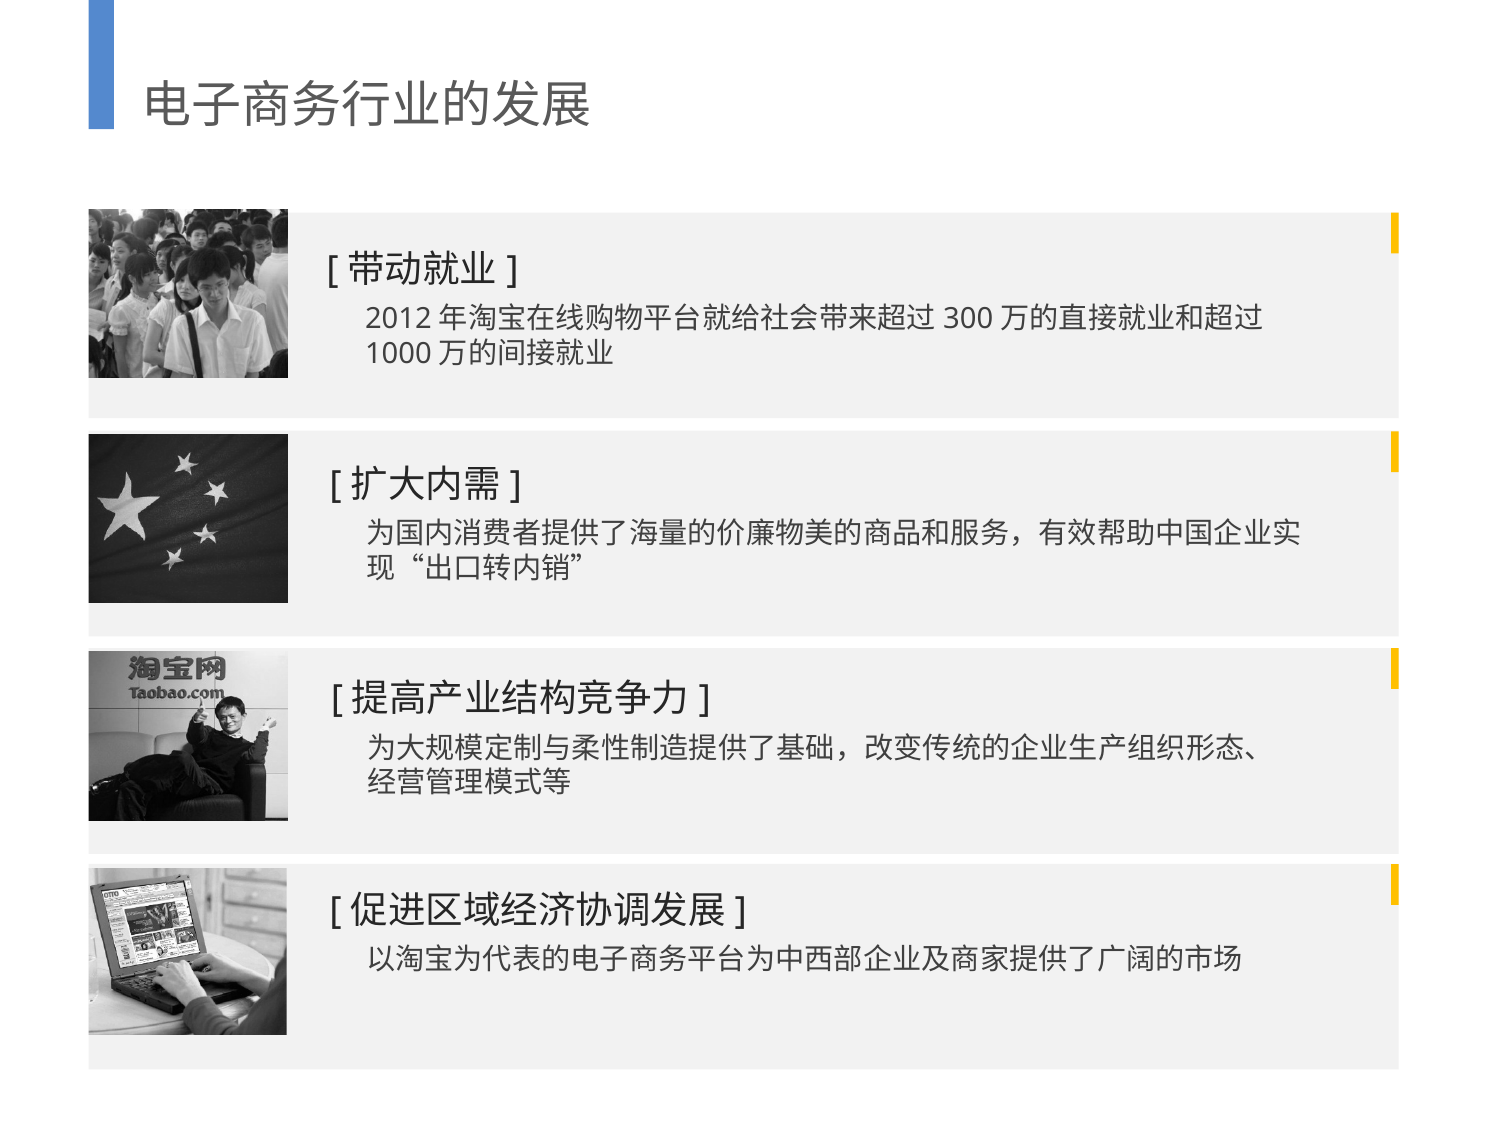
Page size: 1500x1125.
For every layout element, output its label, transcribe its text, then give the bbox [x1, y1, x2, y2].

text_box [促进区域经济协调发展] [314, 879, 1420, 939]
text_box [带动就业] [311, 237, 1106, 298]
text_box 为国内消费者提供了海量的价廉物美的商品和服务，有效帮助中国企业实现“出口转内销” [351, 506, 1328, 592]
picture [88, 867, 287, 1035]
text_box 电子商务行业的发展 [126, 64, 883, 140]
text_box [88, 0, 115, 130]
text_box [88, 647, 1400, 855]
text_box [提高产业结构竞争力] [316, 667, 1259, 727]
picture [88, 434, 288, 603]
text_box [88, 212, 1400, 419]
text_box [88, 863, 1400, 1071]
text_box [1390, 647, 1400, 690]
text_box [1390, 212, 1400, 254]
text_box [扩大内需] [314, 452, 1326, 513]
text_box [1390, 430, 1400, 473]
picture [88, 651, 288, 821]
text_box 为大规模定制与柔性制造提供了基础，改变传统的企业生产组织形态、经营管理模式等 [352, 721, 1314, 807]
text_box [88, 430, 1400, 637]
text_box 2012年淘宝在线购物平台就给社会带来超过300万的直接就业和超过1000万的间接就业 [350, 292, 1333, 377]
text_box 以淘宝为代表的电子商务平台为中西部企业及商家提供了广阔的市场 [351, 933, 1333, 984]
text_box [1390, 863, 1400, 906]
picture [88, 209, 288, 378]
